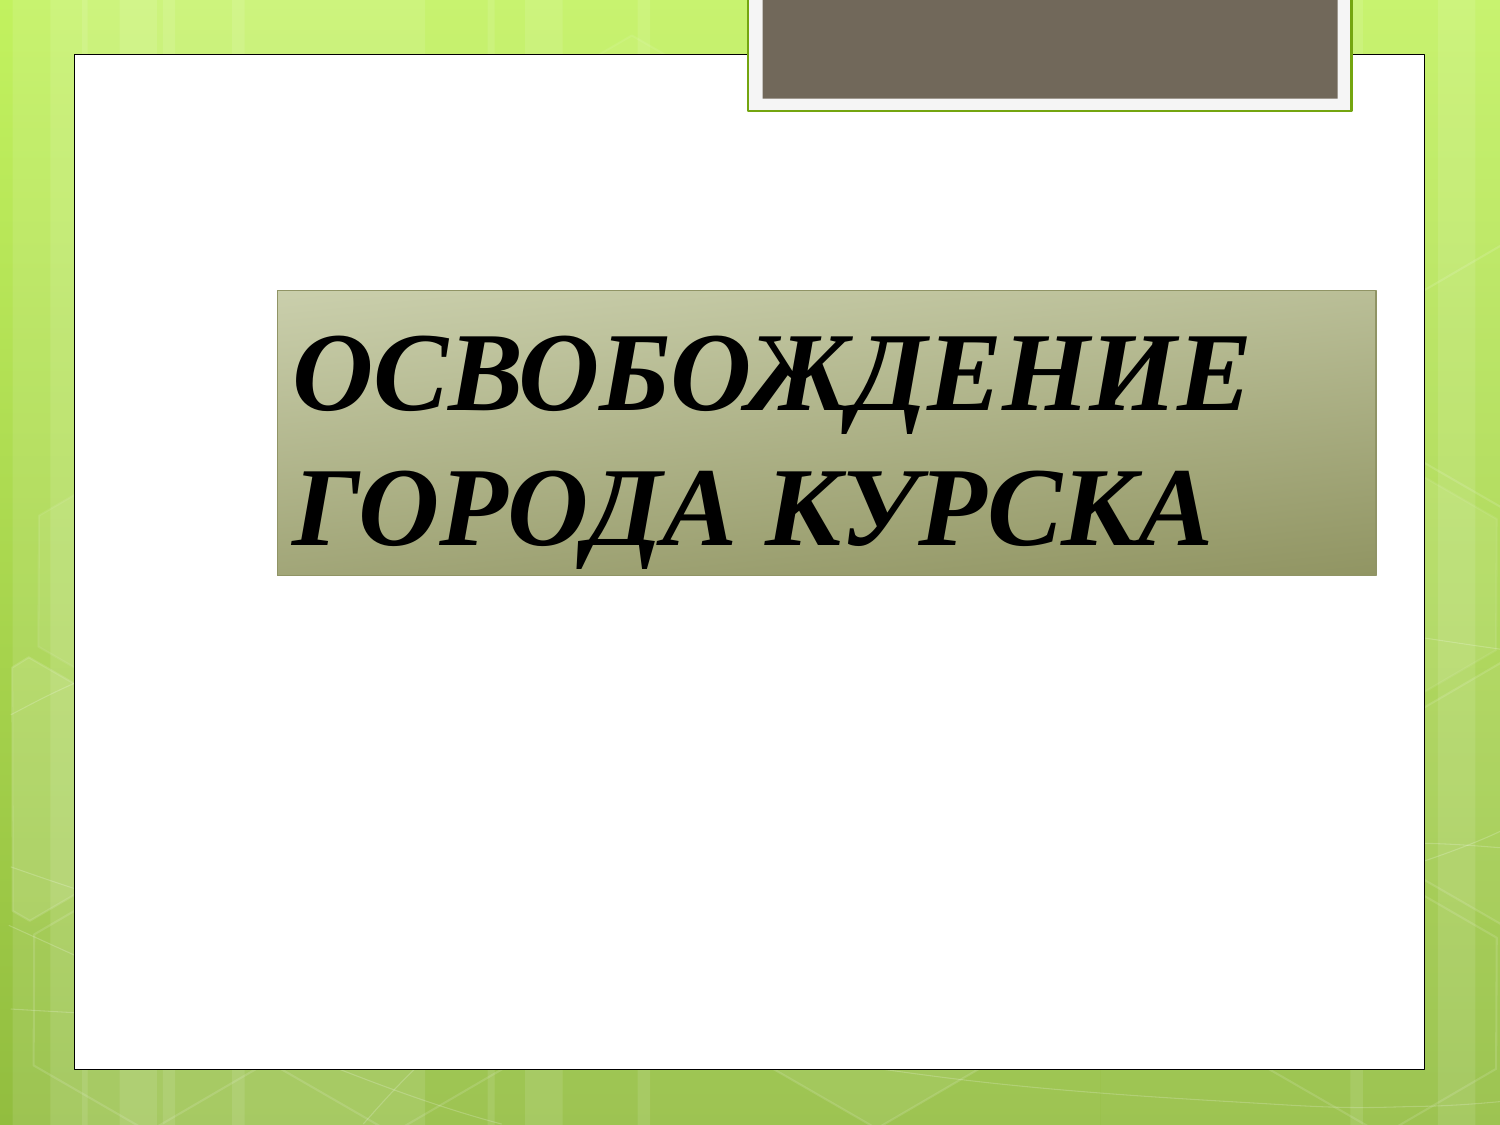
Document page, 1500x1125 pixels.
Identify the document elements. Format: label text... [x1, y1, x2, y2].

text_box Освобождение города Курска [277, 290, 1377, 576]
